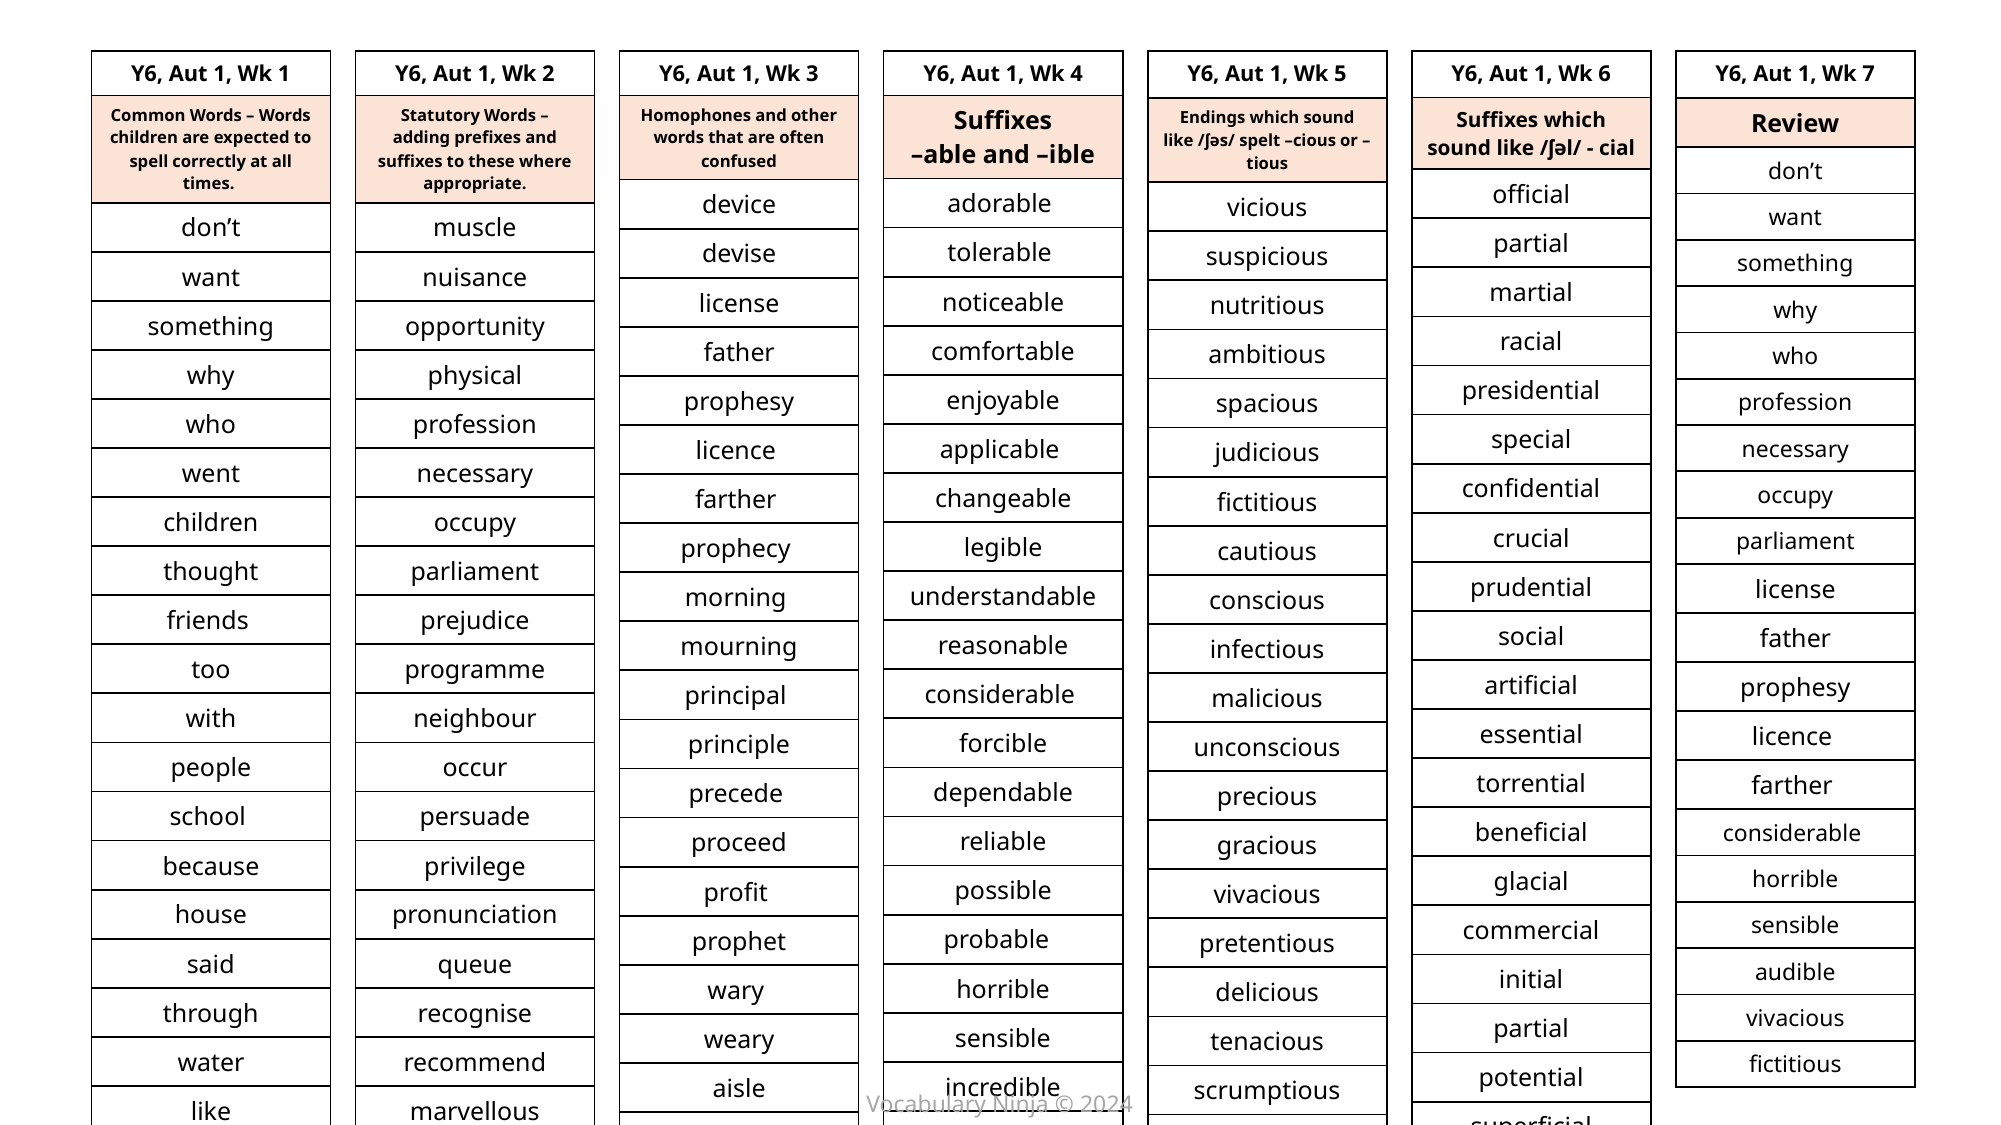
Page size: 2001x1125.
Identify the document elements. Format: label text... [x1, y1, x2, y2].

table_cell crucial [1413, 514, 1650, 561]
table_cell why [92, 351, 330, 398]
text_box Vocabulary Ninja © 2024 [851, 1082, 1149, 1125]
table_cell parliament [1677, 519, 1914, 563]
table_cell horrible [1677, 856, 1914, 901]
table_cell commercial [1413, 906, 1650, 954]
table_cell incredible [884, 1063, 1122, 1082]
table_cell vivacious [1677, 995, 1914, 1040]
table_cell opportunity [356, 302, 594, 349]
table_cell martial [1413, 268, 1650, 316]
table_cell cautious [1149, 527, 1386, 574]
table_header Y6, Aut 1, Wk 4 [884, 52, 1122, 95]
table_cell children [92, 498, 330, 545]
table_cell sensible [1677, 903, 1914, 947]
table_cell adorable [884, 179, 1122, 227]
table_cell profession [356, 400, 594, 447]
table_cell reasonable [884, 621, 1122, 668]
table_cell aisle [620, 1064, 858, 1111]
table_cell father [1677, 614, 1914, 661]
table_header Y6, Aut 1, Wk 6 [1413, 52, 1650, 97]
table_cell occur [356, 743, 594, 791]
table_cell weary [620, 1015, 858, 1062]
table_cell friends [92, 596, 330, 643]
table_cell sensible [884, 1014, 1122, 1061]
table_cell prudential [1413, 563, 1650, 610]
table_header Y6, Aut 1, Wk 2 [356, 52, 594, 95]
table_cell racial [1413, 317, 1650, 365]
table_cell want [1677, 194, 1914, 239]
table_cell recommend [356, 1038, 594, 1085]
table_cell ambitious [1149, 330, 1386, 378]
table_cell who [92, 400, 330, 447]
table_cell dependable [884, 768, 1122, 816]
table_cell prejudice [356, 596, 594, 643]
table_cell occupy [1677, 472, 1914, 517]
table_cell special [1413, 415, 1650, 463]
table_header Y6, Aut 1, Wk 5 [1149, 52, 1386, 97]
table_cell devise [620, 230, 858, 277]
table_cell isle [620, 1113, 851, 1125]
table_cell Review [1677, 99, 1914, 146]
table_cell farther [620, 475, 858, 522]
table_cell persuade [356, 792, 594, 840]
table_cell conscious [1149, 576, 1386, 623]
table_cell something [92, 302, 330, 349]
table_cell precede [620, 769, 858, 817]
table_cell scrumptious [1149, 1066, 1386, 1114]
table_cell horrible [884, 965, 1122, 1012]
table_cell Homophones and other words that are often confused [620, 96, 858, 179]
table_cell don’t [92, 204, 330, 251]
table_cell tolerable [884, 228, 1122, 276]
table_cell through [92, 989, 330, 1036]
table_header Y6, Aut 1, Wk 3 [620, 52, 858, 95]
table_cell thought [92, 547, 330, 594]
table_cell torrential [1413, 759, 1650, 806]
table_cell muscle [356, 204, 594, 251]
table_cell reliable [884, 817, 1122, 865]
table_cell farther [1677, 761, 1914, 808]
table_header Y6, Aut 1, Wk 1 [92, 52, 330, 95]
table_cell precious [1149, 772, 1386, 819]
table_cell wary [620, 966, 858, 1013]
table_cell initial [1413, 955, 1650, 1003]
table_cell necessary [1677, 426, 1914, 470]
table_cell tenacious [1149, 1017, 1386, 1065]
table_cell superficial [1413, 1103, 1650, 1125]
table_cell queue [356, 940, 594, 987]
table_cell proceed [620, 818, 858, 866]
table_cell vivacious [1149, 870, 1386, 917]
table_cell like [92, 1087, 330, 1125]
table_cell forcible [884, 719, 1122, 767]
table_cell probable [884, 916, 1122, 963]
table_cell fictitious [1677, 1042, 1914, 1086]
table_cell with [92, 694, 330, 742]
table_cell understandable [884, 572, 1122, 619]
table_cell privilege [356, 841, 594, 889]
table_cell necessary [356, 449, 594, 496]
table_cell gracious [1149, 821, 1386, 868]
table_cell device [620, 180, 858, 228]
table_cell infectious [1149, 625, 1386, 672]
table_cell beneficial [1413, 808, 1650, 855]
table_cell malicious [1149, 674, 1386, 721]
table_cell legible [884, 523, 1122, 570]
table_cell prophet [620, 917, 858, 964]
table_cell pronunciation [356, 891, 594, 938]
table_cell noticeable [884, 278, 1122, 325]
table_cell Endings which sound like /ʃəs/ spelt –cious or –tious [1149, 99, 1386, 181]
table_cell parliament [356, 547, 594, 594]
table_cell marvellous [356, 1087, 594, 1125]
table_cell license [1677, 565, 1914, 612]
table_cell Suffixes which sound like /ʃəl/ - cial [1413, 98, 1650, 168]
table_cell delicious [1149, 968, 1386, 1016]
table_cell morning [620, 573, 858, 620]
table_cell Common Words – Words children are expected to spell correctly at all times. [92, 96, 330, 202]
table_cell prophecy [620, 524, 858, 571]
table_cell pretentious [1149, 919, 1386, 966]
table_cell profit [620, 868, 858, 915]
table_cell because [92, 841, 330, 889]
table_cell said [92, 940, 330, 987]
table_cell fictitious [1149, 478, 1386, 525]
table_cell want [92, 253, 330, 300]
table_cell audible [1677, 949, 1914, 994]
table_cell prophesy [620, 377, 858, 424]
table_cell went [92, 449, 330, 496]
table_cell confidential [1413, 465, 1650, 512]
table_cell prophesy [1677, 663, 1914, 710]
table_cell recognise [356, 989, 594, 1036]
table_cell occupy [356, 498, 594, 545]
table_cell glacial [1413, 857, 1650, 904]
table_cell considerable [884, 670, 1122, 717]
table_cell judicious [1149, 428, 1386, 476]
table_cell licence [620, 426, 858, 473]
table_cell principal [620, 671, 858, 719]
table_cell water [92, 1038, 330, 1085]
table_cell Suffixes –able and –ible [884, 96, 1122, 178]
table_cell suspicious [1149, 232, 1386, 279]
table_cell potential [1413, 1053, 1650, 1101]
table_cell partial [1413, 219, 1650, 266]
table_cell comfortable [884, 327, 1122, 374]
table_cell programme [356, 645, 594, 692]
table_cell school [92, 792, 330, 840]
table_cell neighbour [356, 694, 594, 742]
table_cell applicable [884, 425, 1122, 472]
table_cell something [1677, 241, 1914, 285]
table_cell principle [620, 720, 858, 768]
table_cell unconscious [1149, 723, 1386, 770]
table_cell why [1677, 287, 1914, 332]
table_cell don’t [1677, 148, 1914, 193]
table_cell enjoyable [884, 376, 1122, 423]
table_cell license [620, 279, 858, 326]
table_header Y6, Aut 1, Wk 7 [1677, 52, 1914, 97]
table_cell changeable [884, 474, 1122, 521]
table_cell father [620, 328, 858, 375]
table_cell ferocious [1149, 1115, 1386, 1125]
table_cell possible [884, 866, 1122, 914]
table_cell spacious [1149, 379, 1386, 427]
table_cell mourning [620, 622, 858, 669]
table_cell official [1413, 170, 1650, 217]
table_cell people [92, 743, 330, 791]
table_cell considerable [1677, 810, 1914, 855]
table_cell partial [1413, 1004, 1650, 1052]
table_cell presidential [1413, 366, 1650, 414]
table_cell who [1677, 333, 1914, 378]
table_cell house [92, 891, 330, 938]
table_cell Statutory Words – adding prefixes and suffixes to these where appropriate. [356, 96, 594, 202]
table_cell artificial [1413, 661, 1650, 708]
table_cell licence [1677, 712, 1914, 759]
table_cell nuisance [356, 253, 594, 300]
table_cell vicious [1149, 183, 1386, 230]
table_cell profession [1677, 380, 1914, 424]
table_cell social [1413, 612, 1650, 659]
table_cell too [92, 645, 330, 692]
table_cell essential [1413, 710, 1650, 757]
table_cell nutritious [1149, 281, 1386, 329]
table_cell physical [356, 351, 594, 398]
